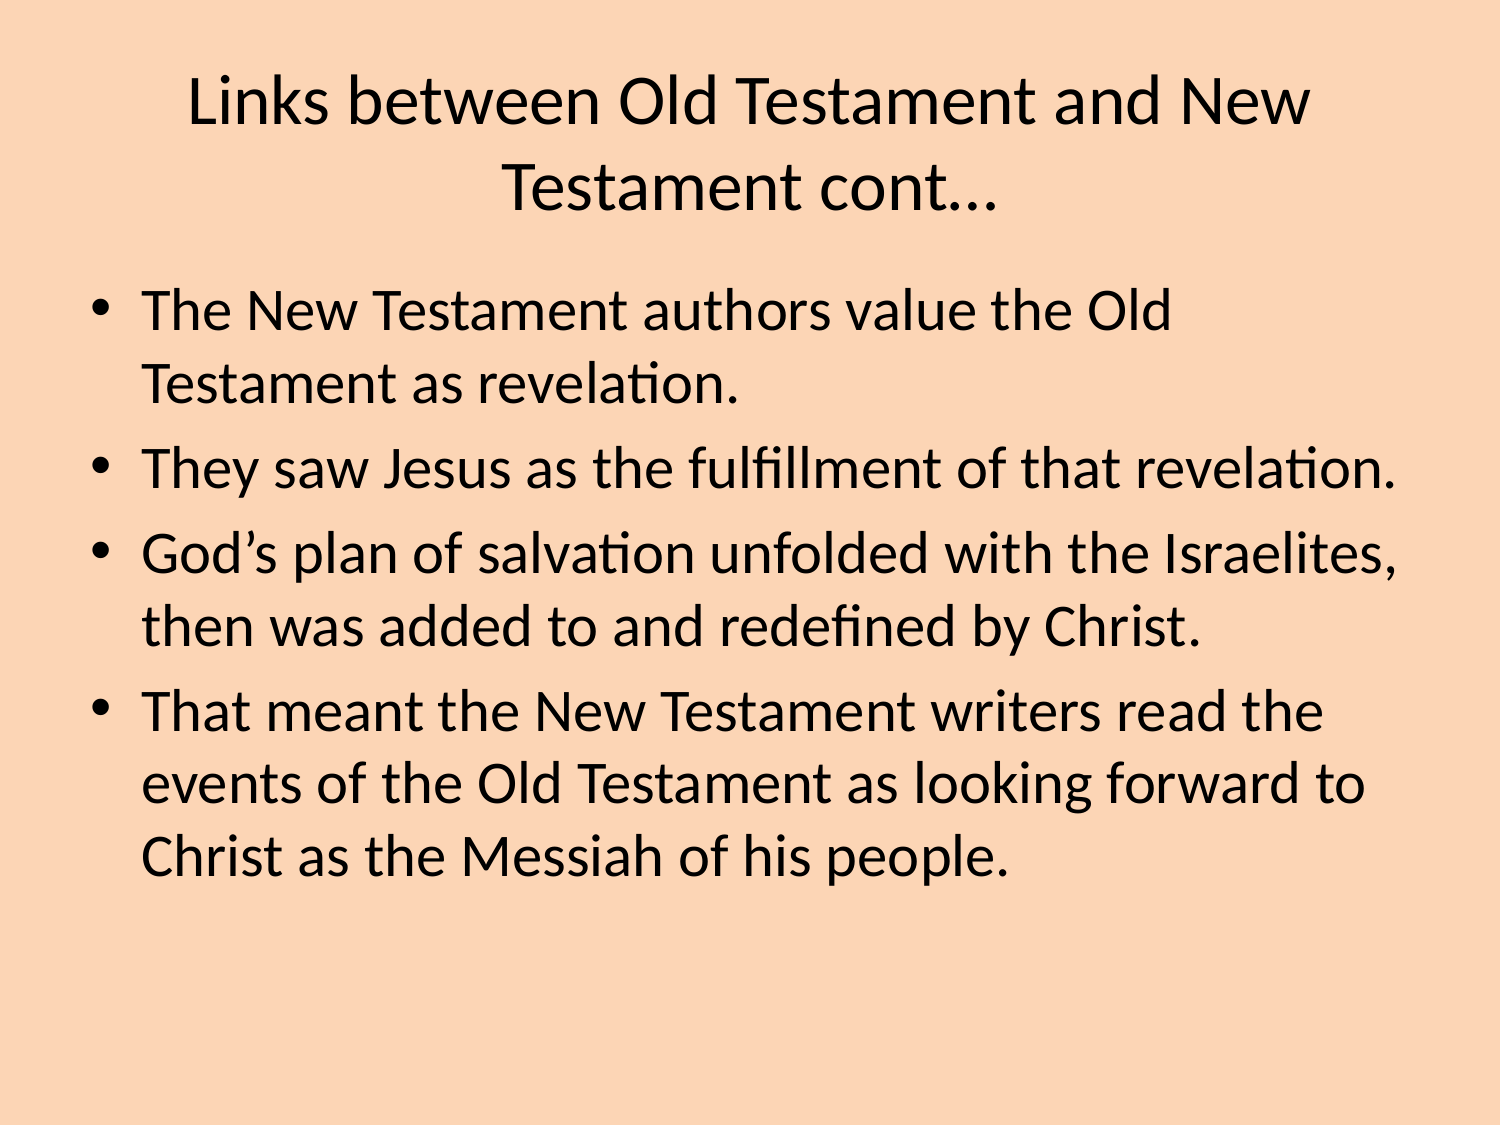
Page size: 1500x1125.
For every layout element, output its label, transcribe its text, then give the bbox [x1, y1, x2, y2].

list The New Testament authors value the Old Testament as revelation. They saw Jesus as the fulfillment of that revelation. God’s plan of salvation unfolded with the Israelites, then was added to and redefined by Christ. That meant the New Testament writers read the events of the Old Testament as looking forward to Christ as the Messiah of his people. [75, 262, 1425, 1005]
title Links between Old Testament and New Testament cont… [75, 45, 1425, 233]
